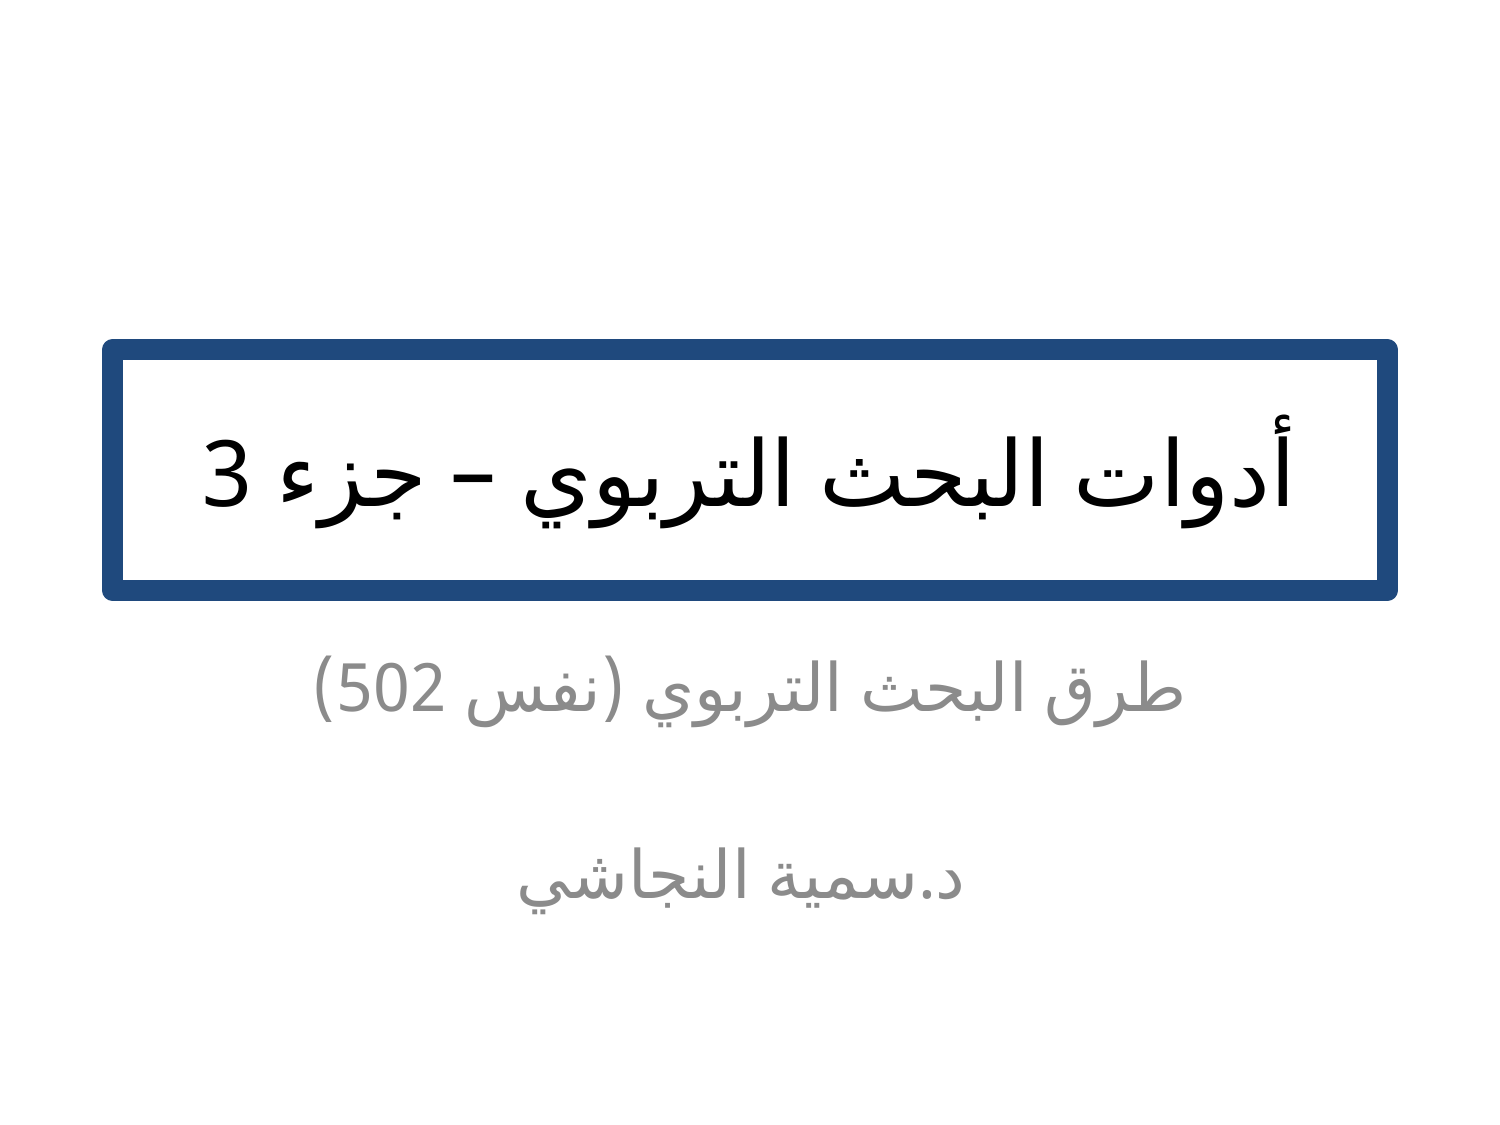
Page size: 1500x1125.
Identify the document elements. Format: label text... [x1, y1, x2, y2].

title أدوات البحث التربوي – جزء 3 [112, 349, 1388, 591]
subtitle طرق البحث التربوي (نفس 502) د.سمية النجاشي [225, 637, 1275, 925]
